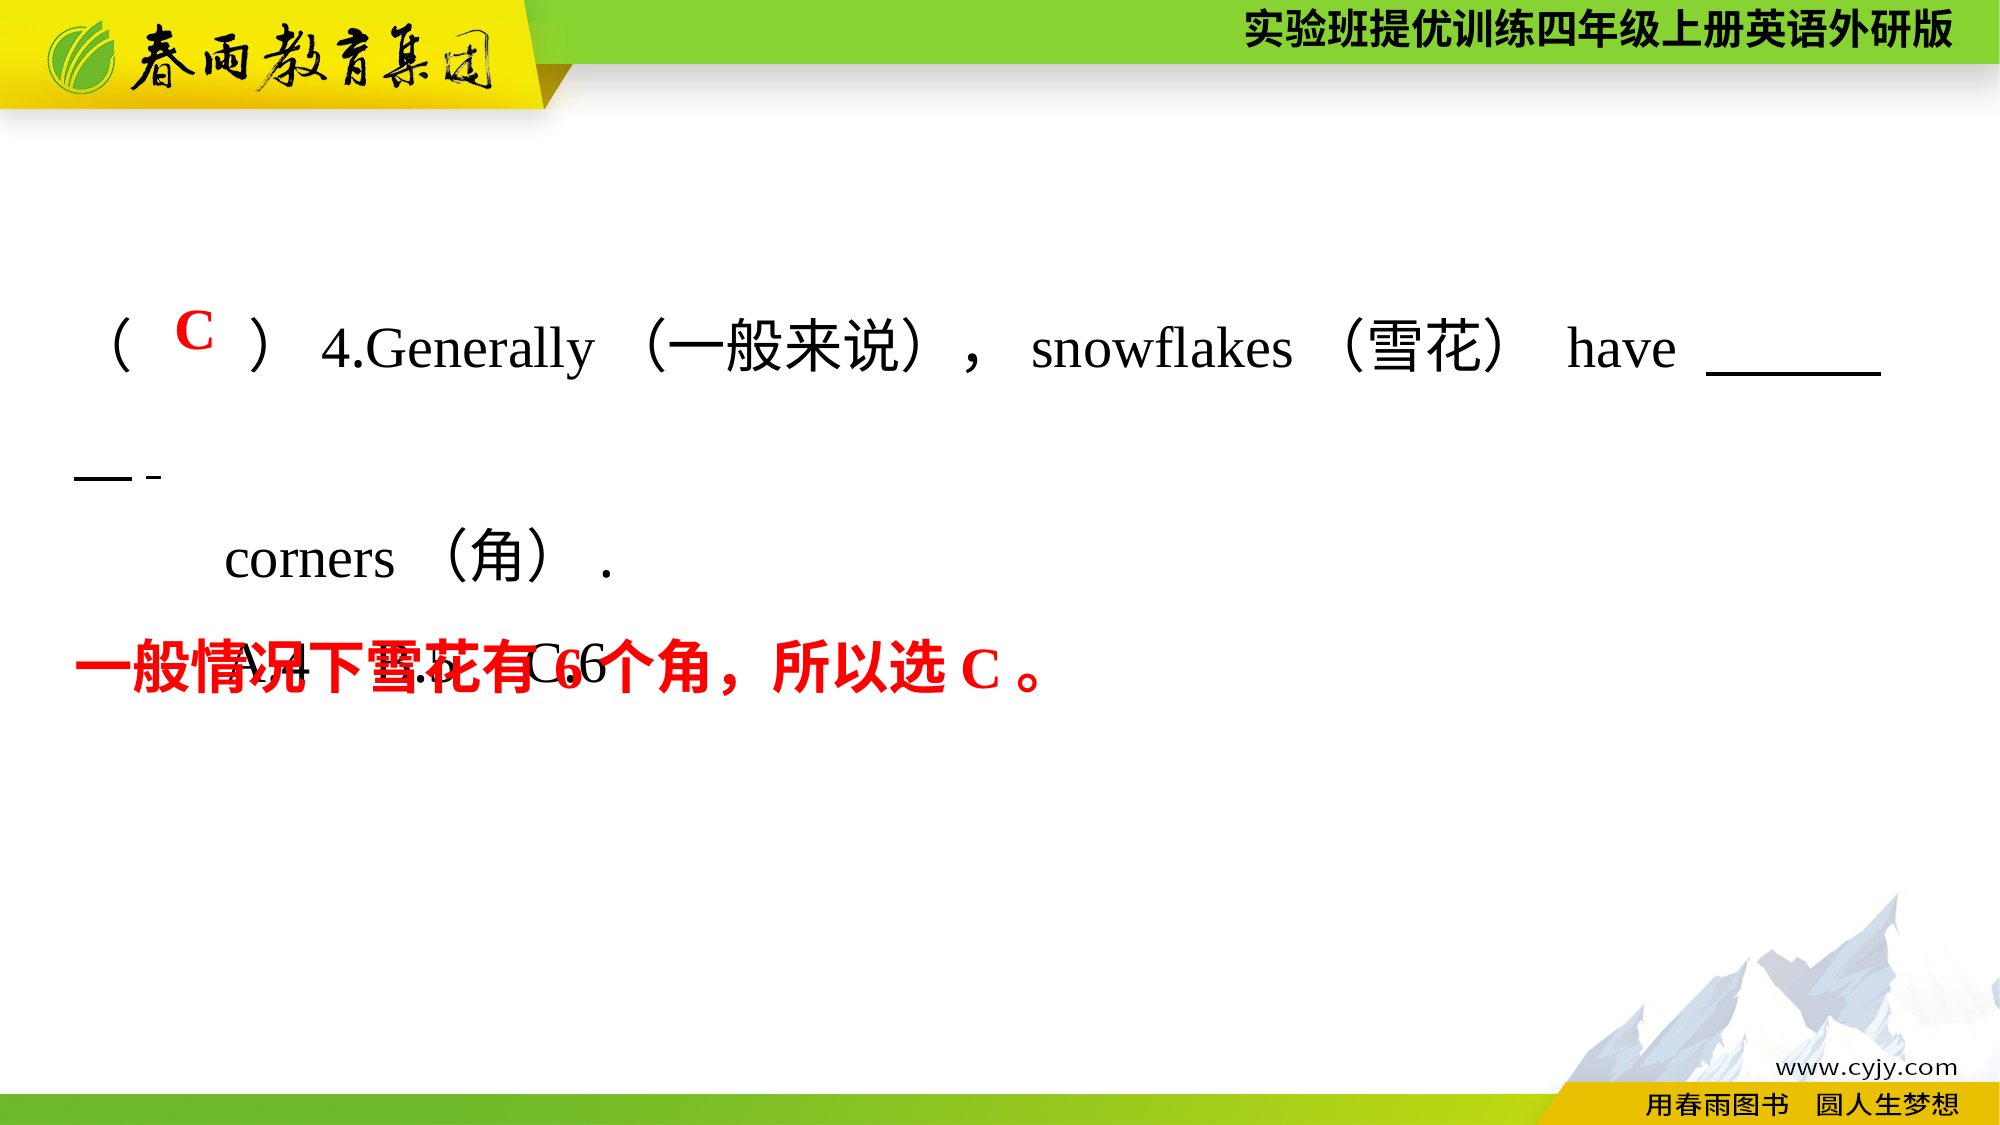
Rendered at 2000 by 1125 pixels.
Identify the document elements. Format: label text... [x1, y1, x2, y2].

text_box C [159, 283, 232, 369]
text_box 一般情况下雪花有6个角，所以选C。 [59, 588, 1944, 708]
list （ ）4.Generally（一般来说），snowflakes（雪花） have . corners（角）. A.4 B.5 C.6 [59, 267, 1944, 587]
picture [0, 0, 2000, 1125]
